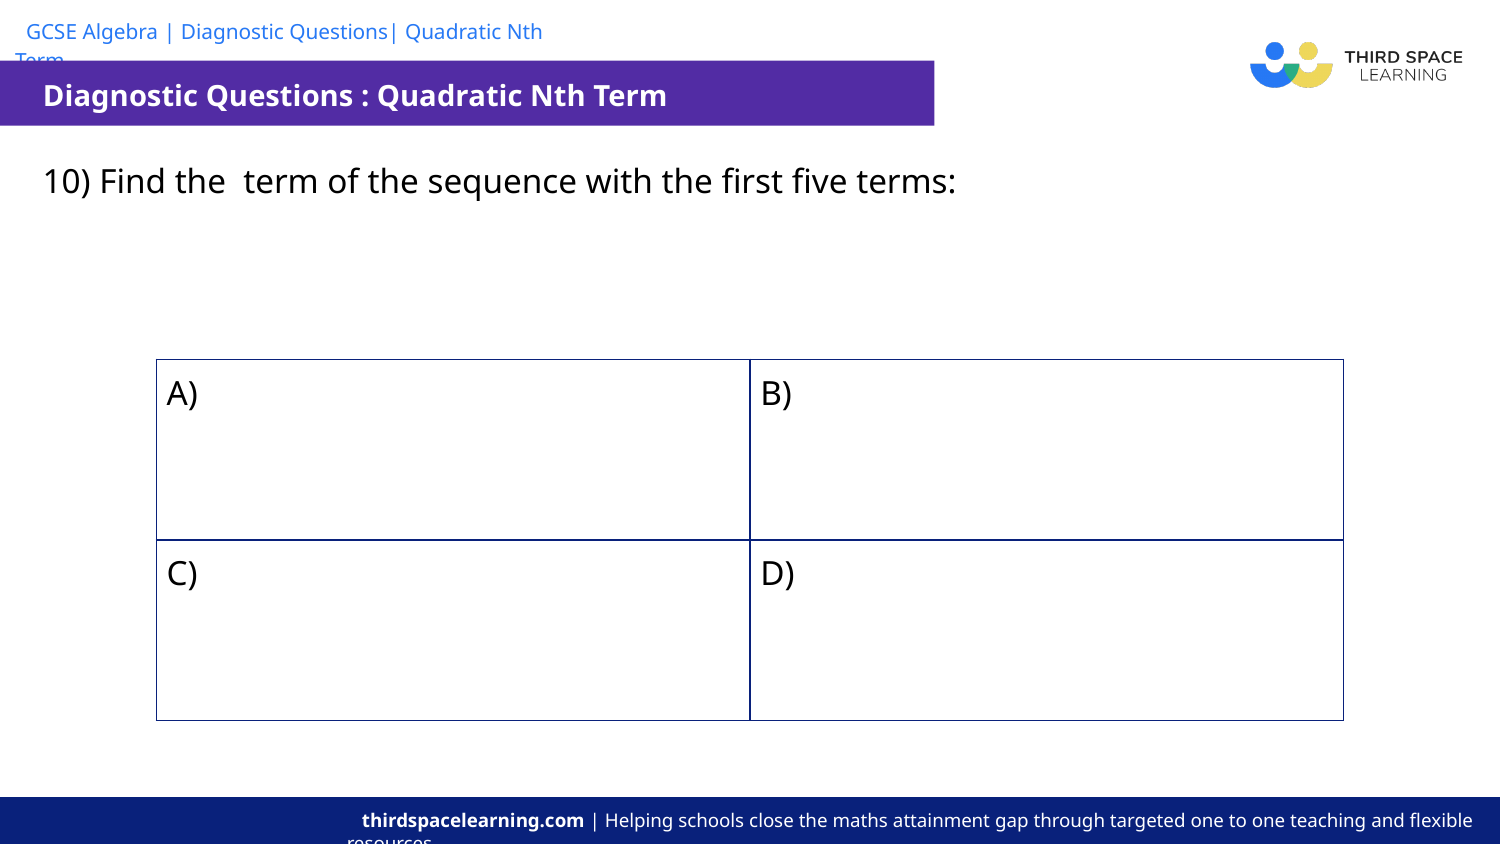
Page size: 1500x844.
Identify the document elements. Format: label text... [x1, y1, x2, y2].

picture [1250, 33, 1465, 99]
text_box Diagnostic Questions : Quadratic Nth Term [27, 61, 778, 127]
